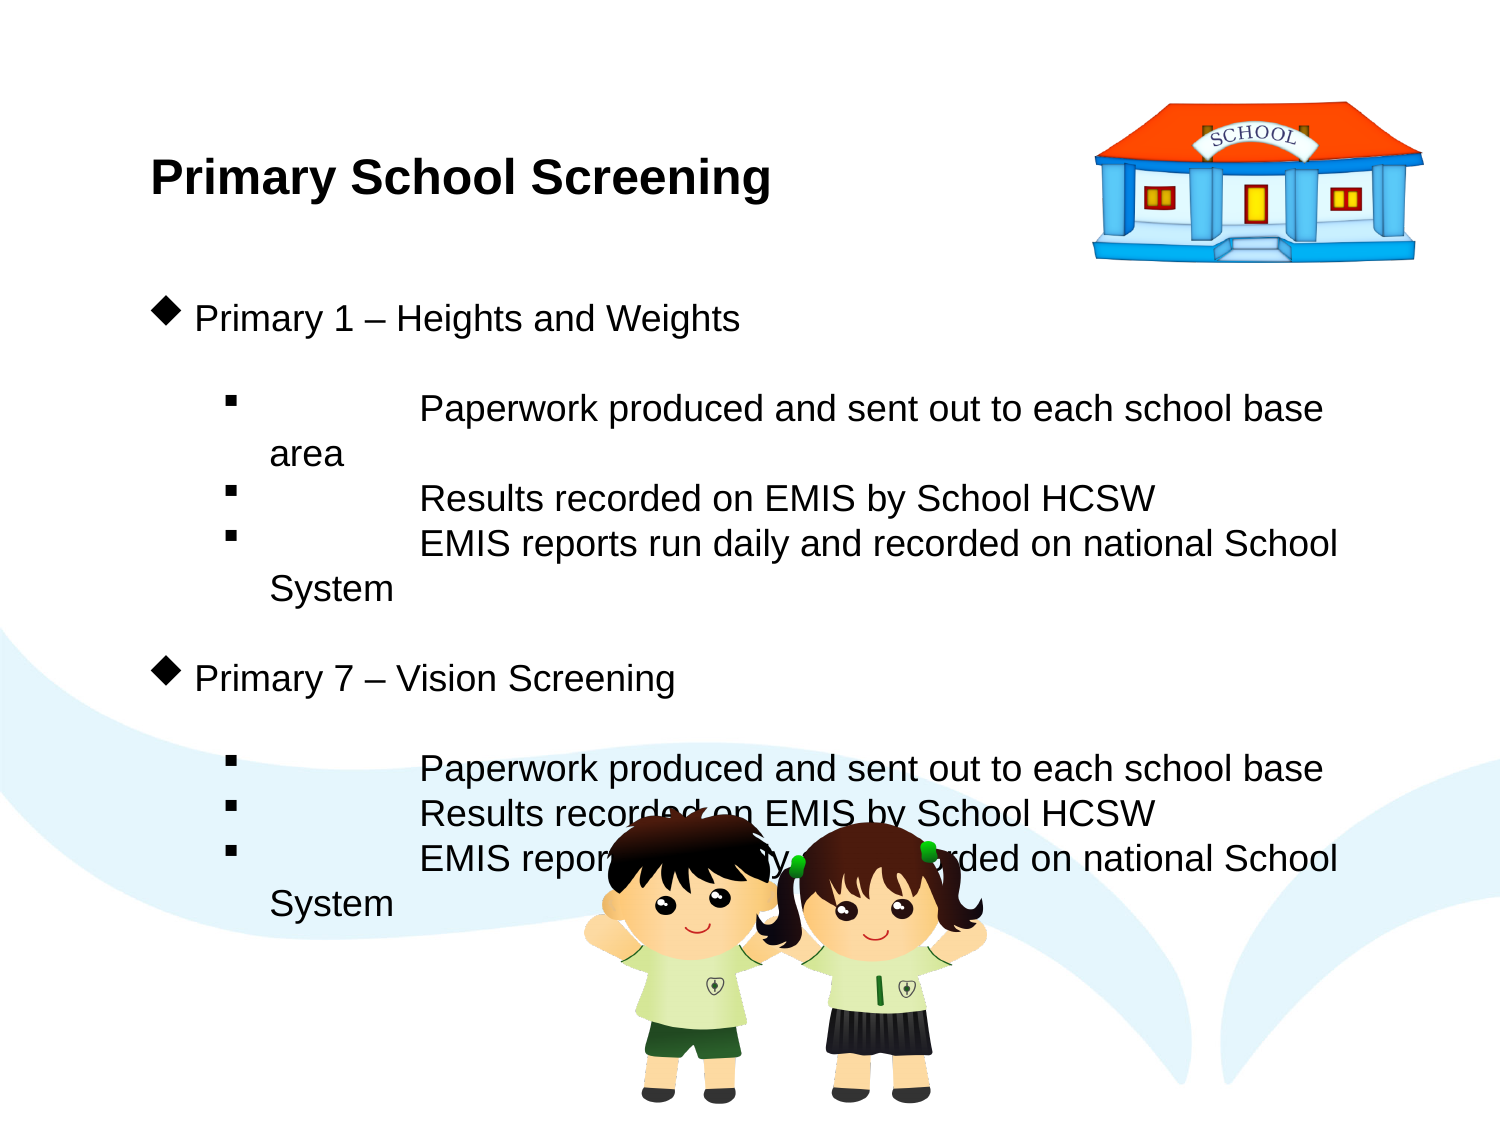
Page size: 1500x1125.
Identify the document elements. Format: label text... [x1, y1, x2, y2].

text_box Primary School Screening [135, 137, 869, 212]
picture [0, 612, 1500, 1104]
picture [1092, 101, 1424, 263]
text_box Primary 1 – Heights and Weights Paperwork produced and sent out to each school base area Results recorded on EMIS by School HCSW EMIS reports run daily and recorded on national School System Primary 7 – Vision Screening Paperwork produced and sent out to each school base Results recorded on EMIS by School HCSW EMIS reports run daily and recorded on national School System [132, 286, 1374, 1067]
